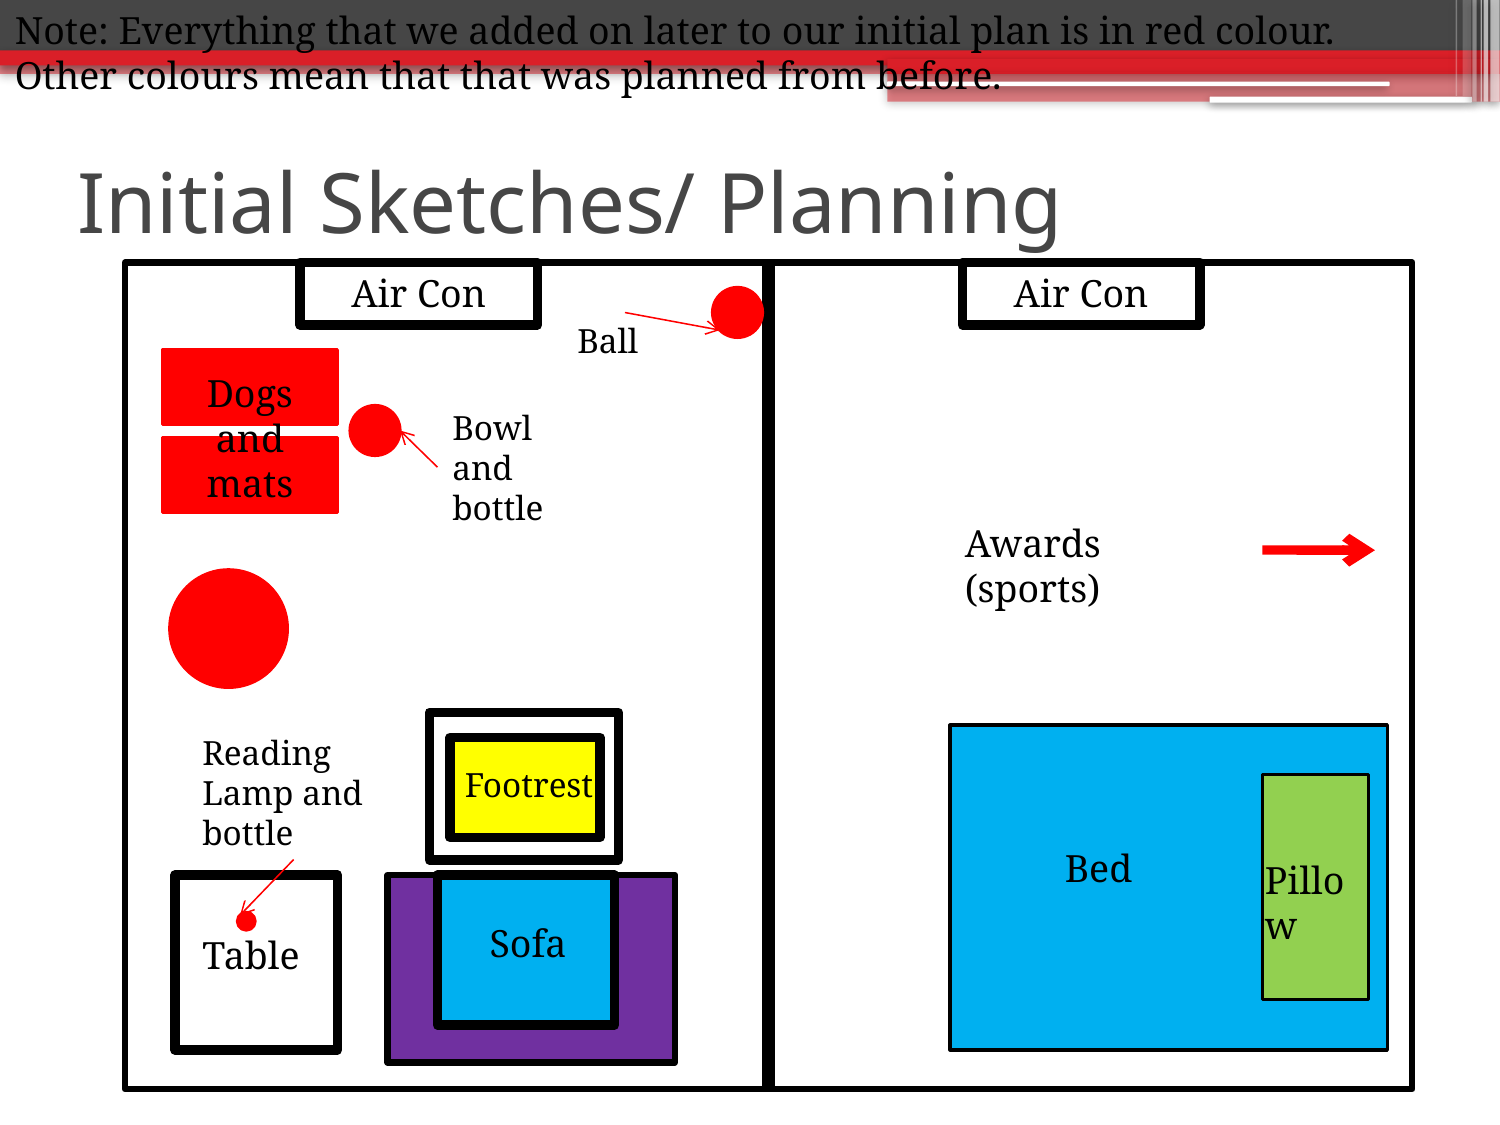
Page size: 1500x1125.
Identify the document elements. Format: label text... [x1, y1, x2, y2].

text_box [161, 348, 339, 426]
text_box Footrest [620, 756, 625, 812]
text_box [235, 922, 256, 932]
text_box [123, 261, 1414, 1091]
text_box [1261, 955, 1370, 1001]
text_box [239, 861, 295, 916]
text_box [948, 723, 1389, 1052]
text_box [399, 430, 438, 449]
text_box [663, 273, 682, 369]
title Initial Sketches/ Planning [62, 112, 1413, 288]
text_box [299, 262, 538, 326]
text_box [168, 568, 289, 689]
text_box Pillow [1249, 849, 1388, 955]
text_box [710, 285, 765, 340]
text_box [1261, 773, 1370, 849]
text_box Reading Lamp and bottle [187, 724, 400, 860]
text_box [173, 873, 339, 1052]
text_box Sofa [474, 912, 638, 973]
text_box Ball [562, 312, 657, 368]
text_box Bowl and bottle [437, 399, 613, 535]
text_box [348, 403, 402, 458]
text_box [962, 262, 1201, 326]
text_box [428, 711, 620, 862]
text_box Dogs and mats [162, 362, 338, 513]
text_box Note: Everything that we added on later to our initial plan is in red colour. Other colours mean that that was planned from before. [0, 0, 1463, 105]
text_box Table [187, 924, 325, 985]
text_box Awards (sports) [949, 512, 1250, 618]
text_box Bed [1049, 837, 1188, 898]
